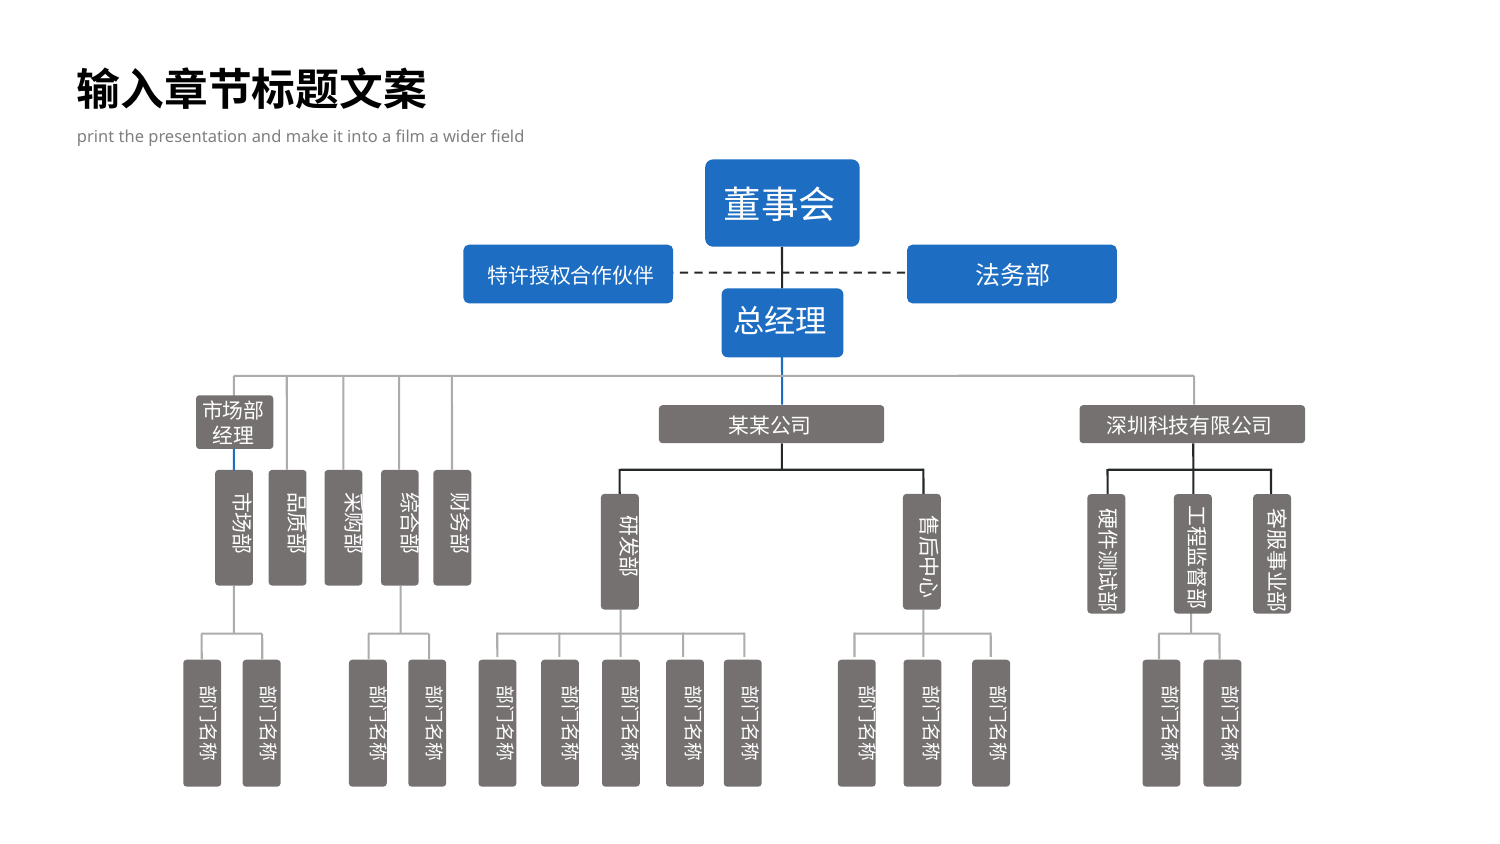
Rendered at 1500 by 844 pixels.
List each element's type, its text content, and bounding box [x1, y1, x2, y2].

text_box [658, 405, 885, 445]
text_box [1162, 490, 1218, 614]
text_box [832, 659, 887, 787]
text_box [1242, 493, 1299, 615]
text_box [619, 443, 924, 496]
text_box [721, 288, 844, 358]
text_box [705, 159, 860, 247]
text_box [234, 659, 288, 787]
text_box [175, 659, 229, 787]
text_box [1136, 659, 1190, 787]
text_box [374, 469, 424, 586]
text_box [897, 659, 951, 787]
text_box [717, 659, 771, 787]
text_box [201, 585, 1220, 660]
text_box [907, 244, 1117, 304]
text_box 输入章节标题文案 [62, 53, 536, 118]
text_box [344, 659, 398, 787]
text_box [233, 375, 1195, 470]
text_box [1079, 405, 1306, 445]
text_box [463, 244, 674, 304]
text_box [964, 659, 1018, 787]
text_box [195, 395, 274, 449]
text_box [471, 659, 525, 787]
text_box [596, 659, 650, 787]
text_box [594, 493, 650, 610]
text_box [319, 469, 374, 586]
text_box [659, 659, 713, 787]
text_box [262, 469, 318, 586]
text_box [536, 659, 590, 787]
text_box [424, 469, 481, 586]
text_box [894, 493, 950, 610]
text_box print the presentation and make it into a film a wider field [62, 118, 567, 153]
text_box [400, 659, 454, 787]
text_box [206, 448, 263, 586]
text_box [1197, 659, 1251, 787]
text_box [1073, 493, 1129, 615]
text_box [1107, 445, 1273, 495]
